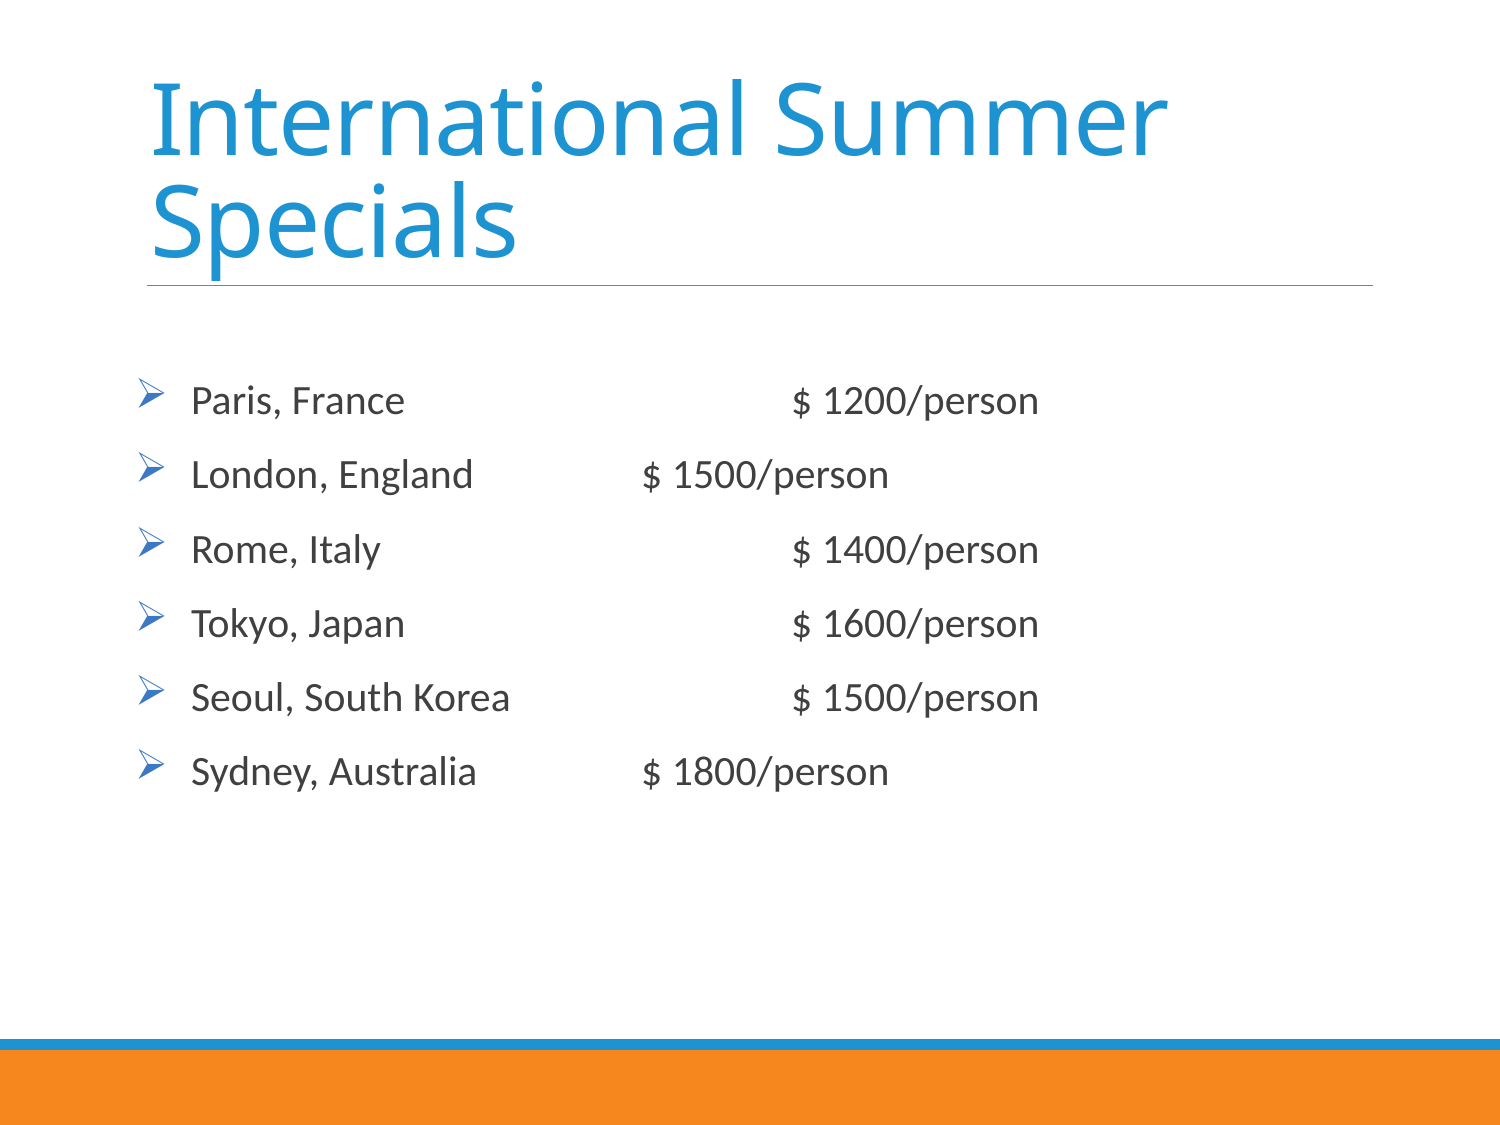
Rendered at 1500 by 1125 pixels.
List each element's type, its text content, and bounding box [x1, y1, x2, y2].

title International Summer Specials [135, 47, 1373, 285]
list Paris, France $ 1200/person London, England $ 1500/person Rome, Italy $ 1400/person Tokyo, Japan $ 1600/person Seoul, South Korea $ 1500/person Sydney, Australia $ 1800/person [135, 302, 1373, 963]
